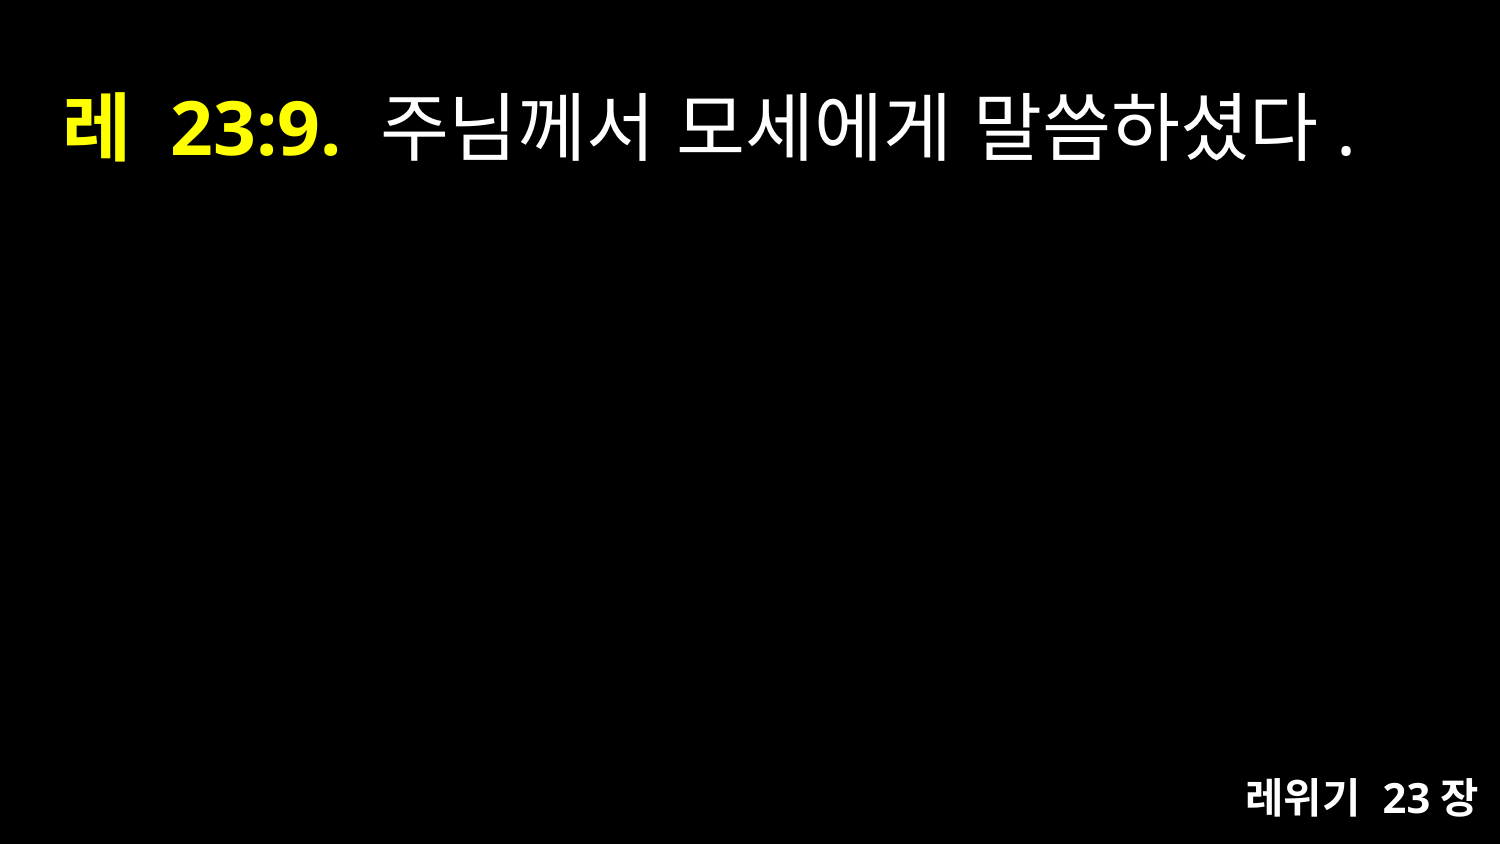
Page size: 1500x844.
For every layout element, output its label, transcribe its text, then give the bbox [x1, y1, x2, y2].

title 레 23:9. 주님께서 모세에게 말씀하셨다. [0, 0, 1500, 844]
subtitle 레위기 23장 [916, 770, 1500, 844]
